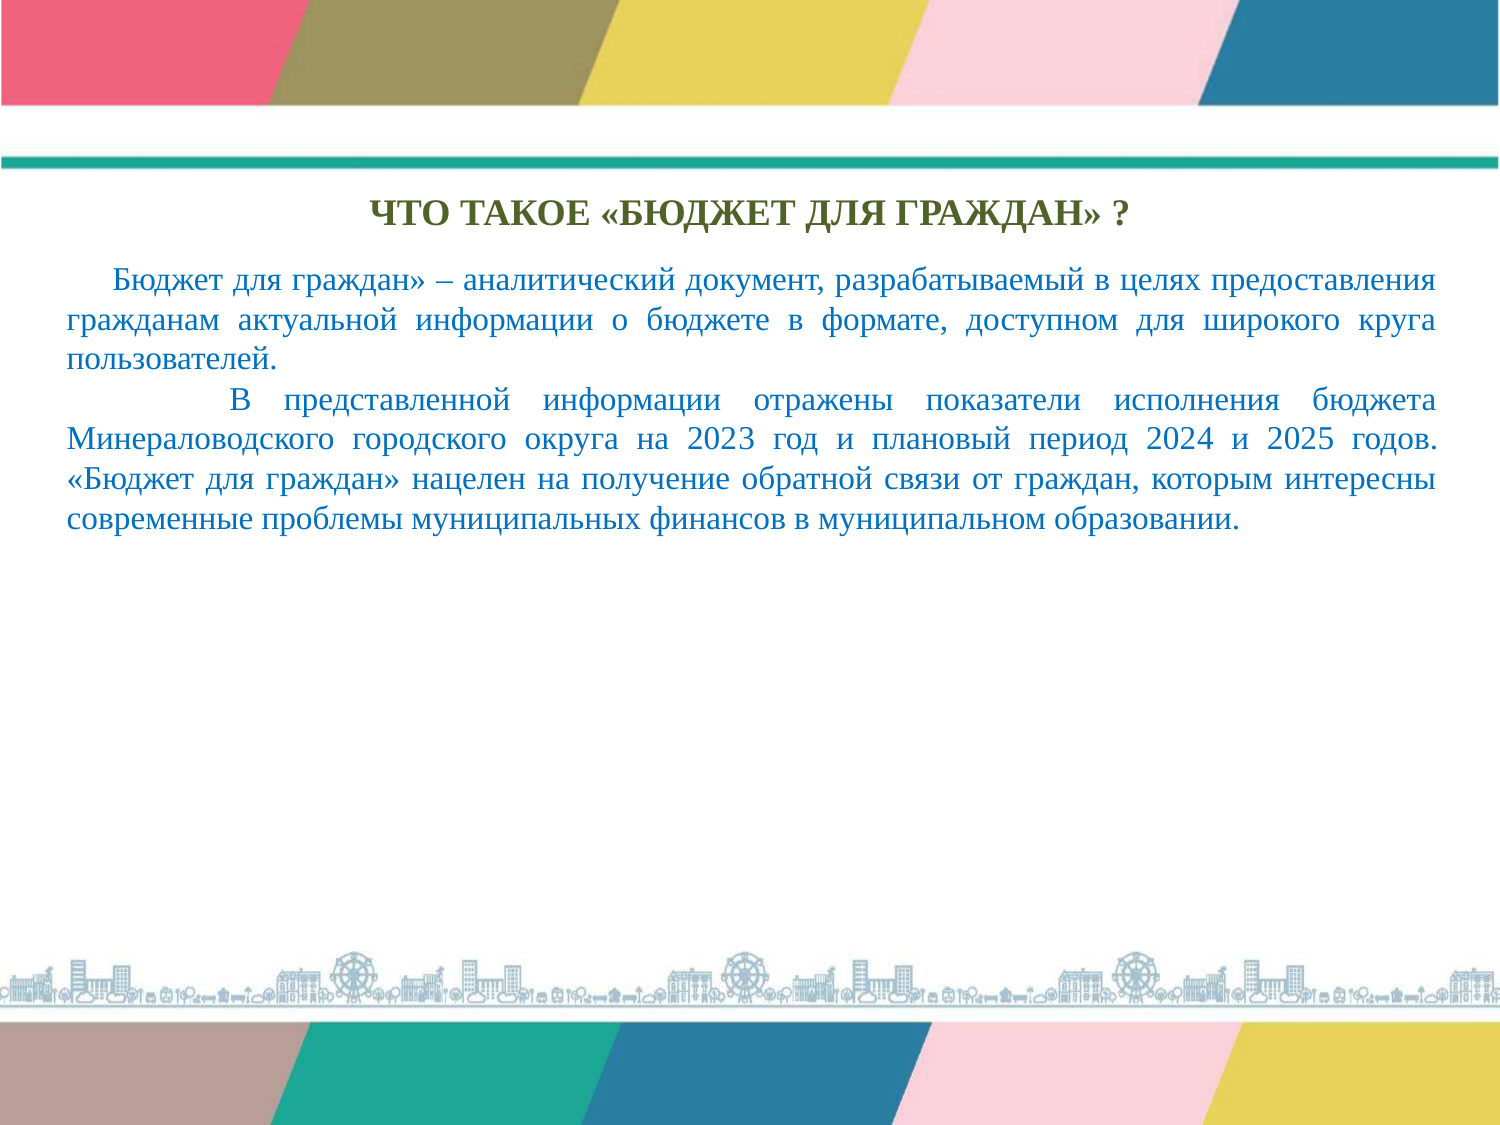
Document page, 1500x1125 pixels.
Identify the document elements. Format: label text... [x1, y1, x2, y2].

picture [0, 951, 1500, 1125]
text_box Бюджет для граждан» – аналитический документ, разрабатываемый в целях предоставления гражданам актуальной информации о бюджете в формате, доступном для широкого круга пользователей. В представленной информации отражены показатели исполнения бюджета Минераловодского городского округа на 2023 год и плановый период 2024 и 2025 годов. «Бюджет для граждан» нацелен на получение обратной связи от граждан, которым интересны современные проблемы муниципальных финансов в муниципальном образовании. [51, 249, 1453, 738]
title ЧТО ТАКОЕ «БЮДЖЕТ ДЛЯ ГРАЖДАН» ? [51, 180, 1449, 249]
picture [0, 0, 1500, 172]
